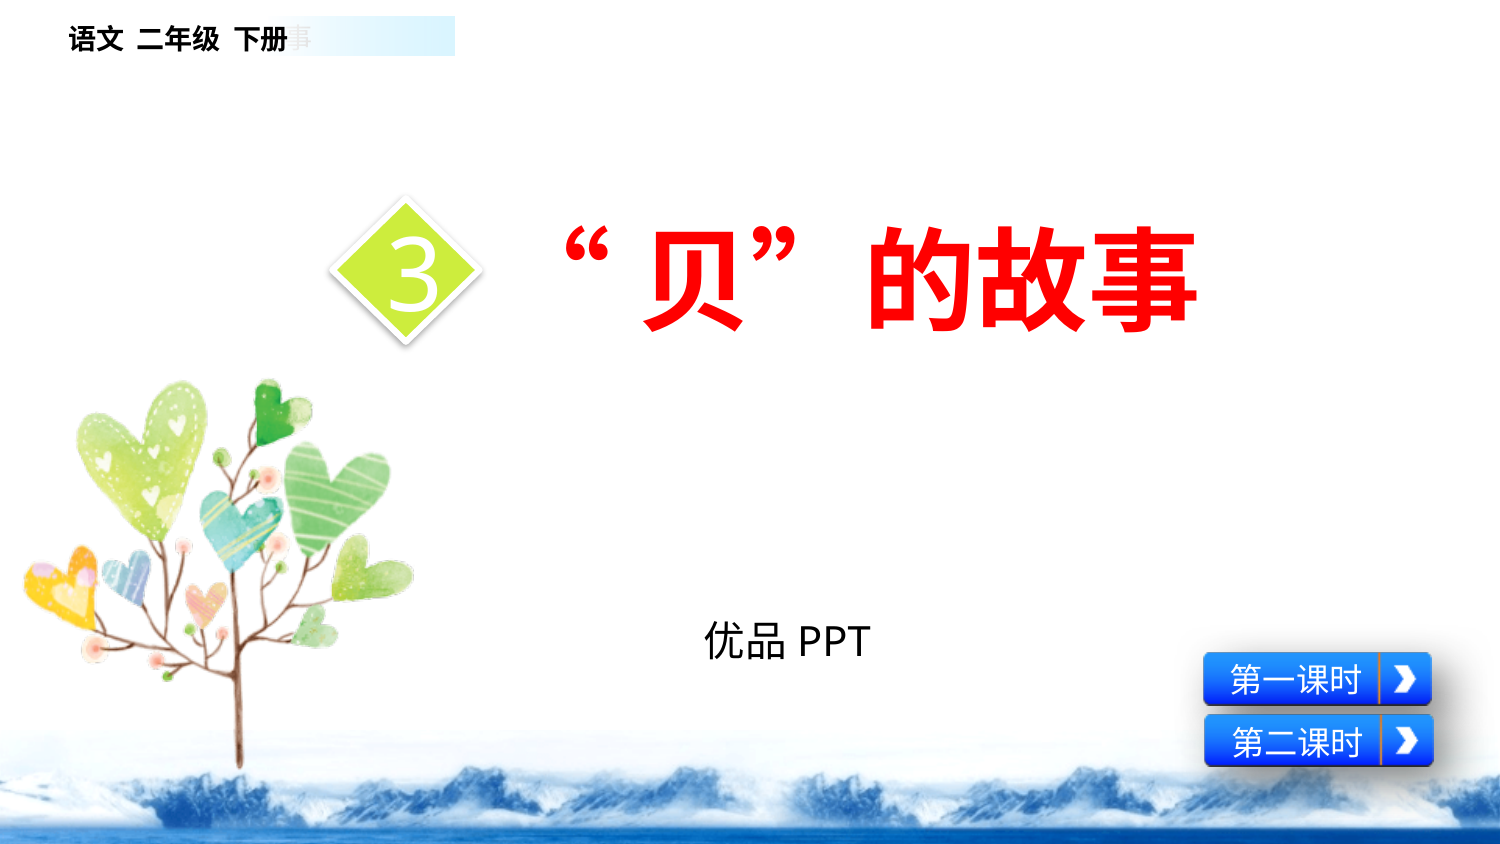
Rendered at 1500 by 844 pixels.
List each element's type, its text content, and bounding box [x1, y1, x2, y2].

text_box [0, 343, 443, 800]
picture [0, 713, 1500, 844]
text_box 3 [329, 195, 483, 342]
text_box 优品PPT [688, 602, 999, 673]
text_box 语文 二年级 下册 [21, 13, 304, 63]
text_box “贝”的故事 [483, 202, 1328, 353]
picture [1201, 651, 1433, 706]
text_box [0, 9, 669, 61]
